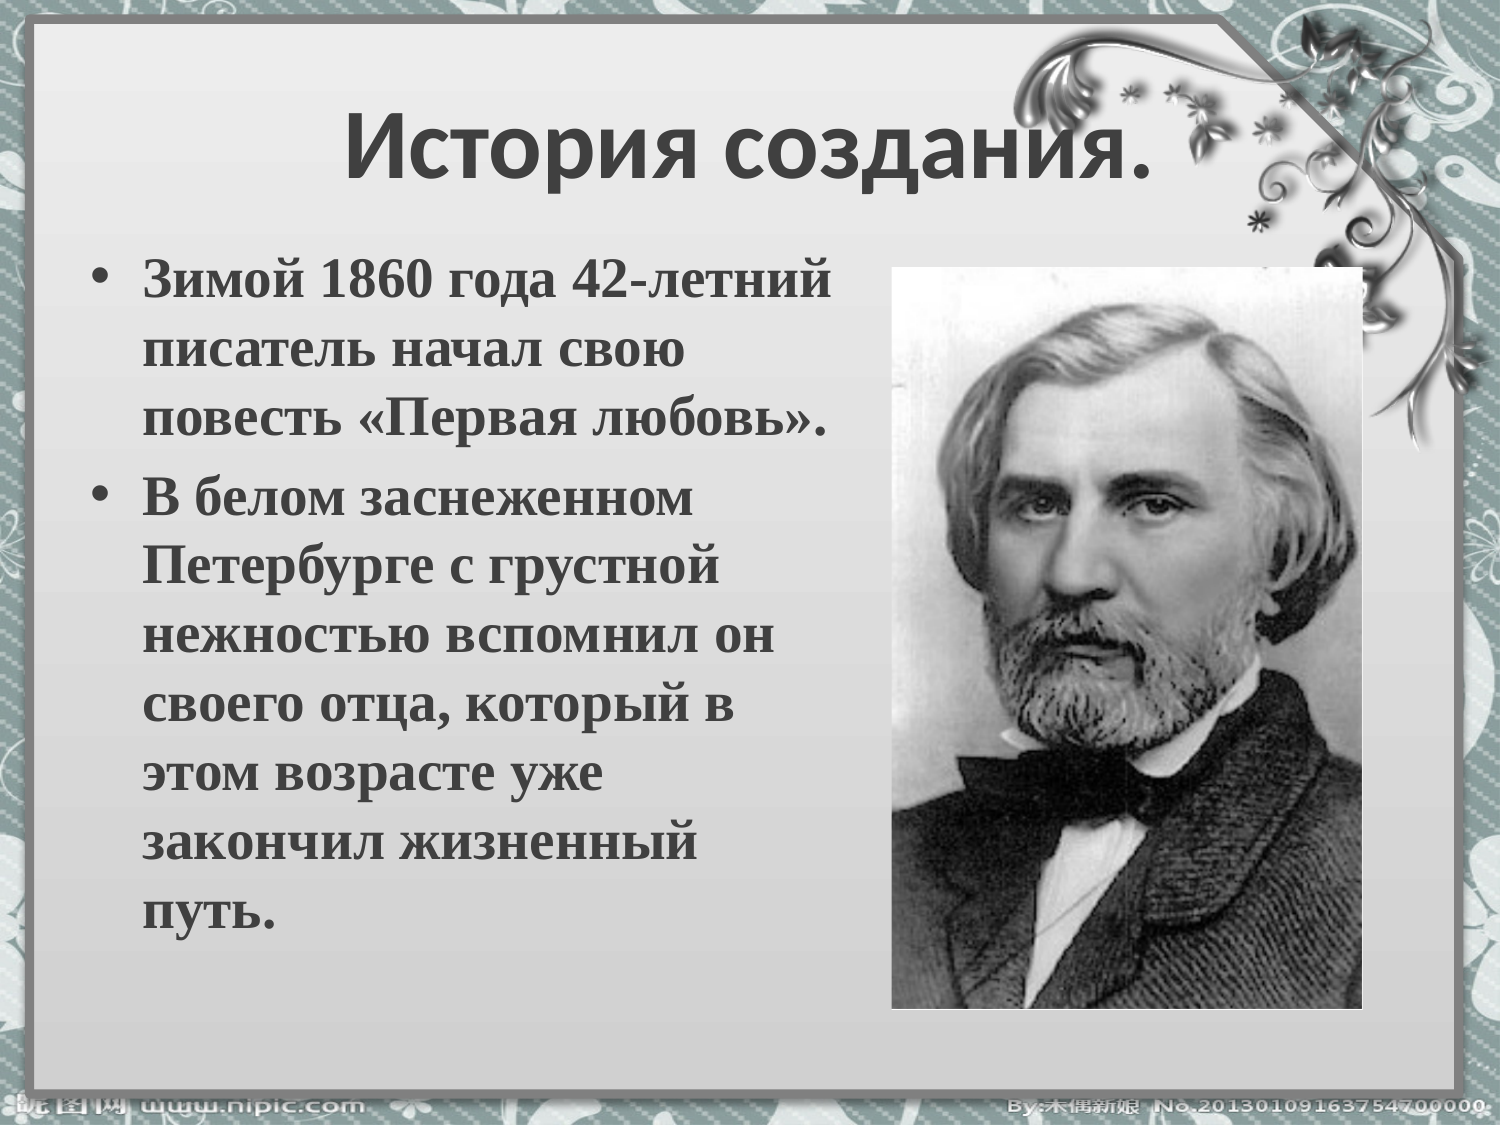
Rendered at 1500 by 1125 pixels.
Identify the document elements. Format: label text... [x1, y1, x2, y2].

list Зимой 1860 года 42-летний писатель начал свою повесть «Первая любовь». В белом заснеженном Петербурге с грустной нежностью вспомнил он своего отца, который в этом возрасте уже закончил жизненный путь. [75, 232, 857, 1005]
picture [891, 266, 1363, 1010]
picture [0, 0, 1500, 1125]
title История создания. [75, 45, 1425, 233]
